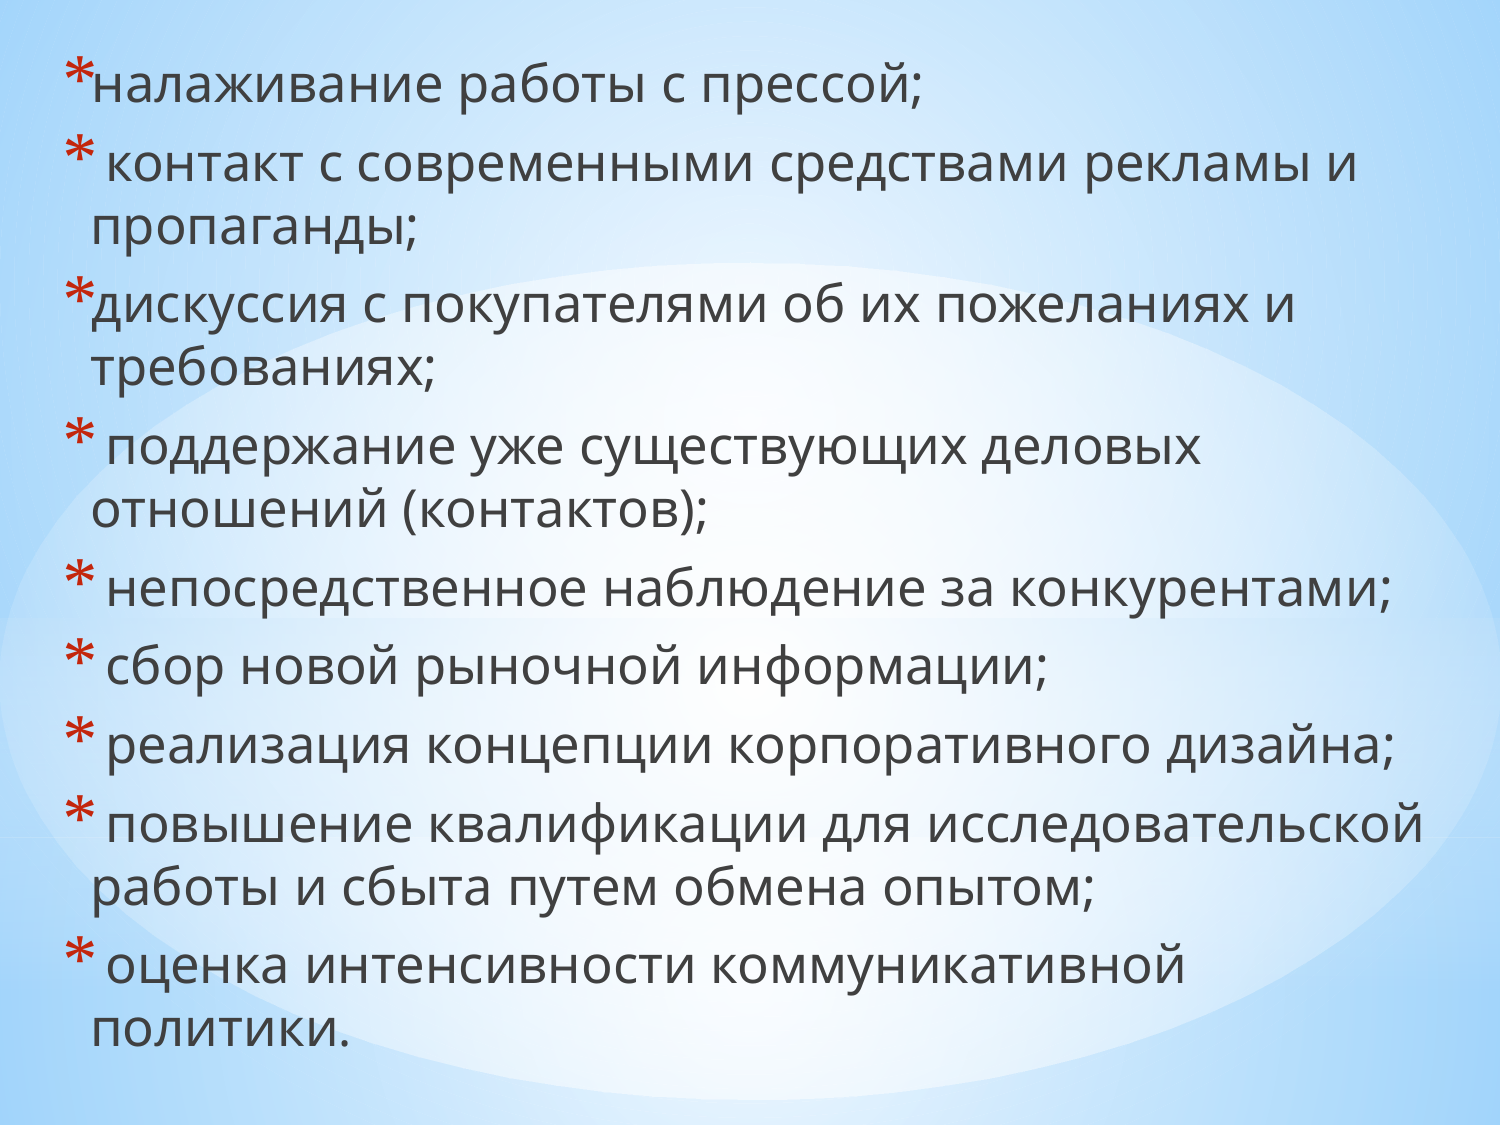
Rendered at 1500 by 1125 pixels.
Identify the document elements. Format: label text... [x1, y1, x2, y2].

list налаживание работы с прессой; контакт с современными средствами рекламы и пропаганды; дискуссия с покупателями об их пожеланиях и требованиях; поддержание уже существующих деловых отношений (контактов); непосредственное наблюдение за конкурентами; сбор новой рыночной информации; реализация концепции корпоративного дизайна; повышение квалификации для исследовательской работы и сбыта путем обмена опытом; оценка интенсивности коммуникативной политики. [41, 42, 1471, 1125]
